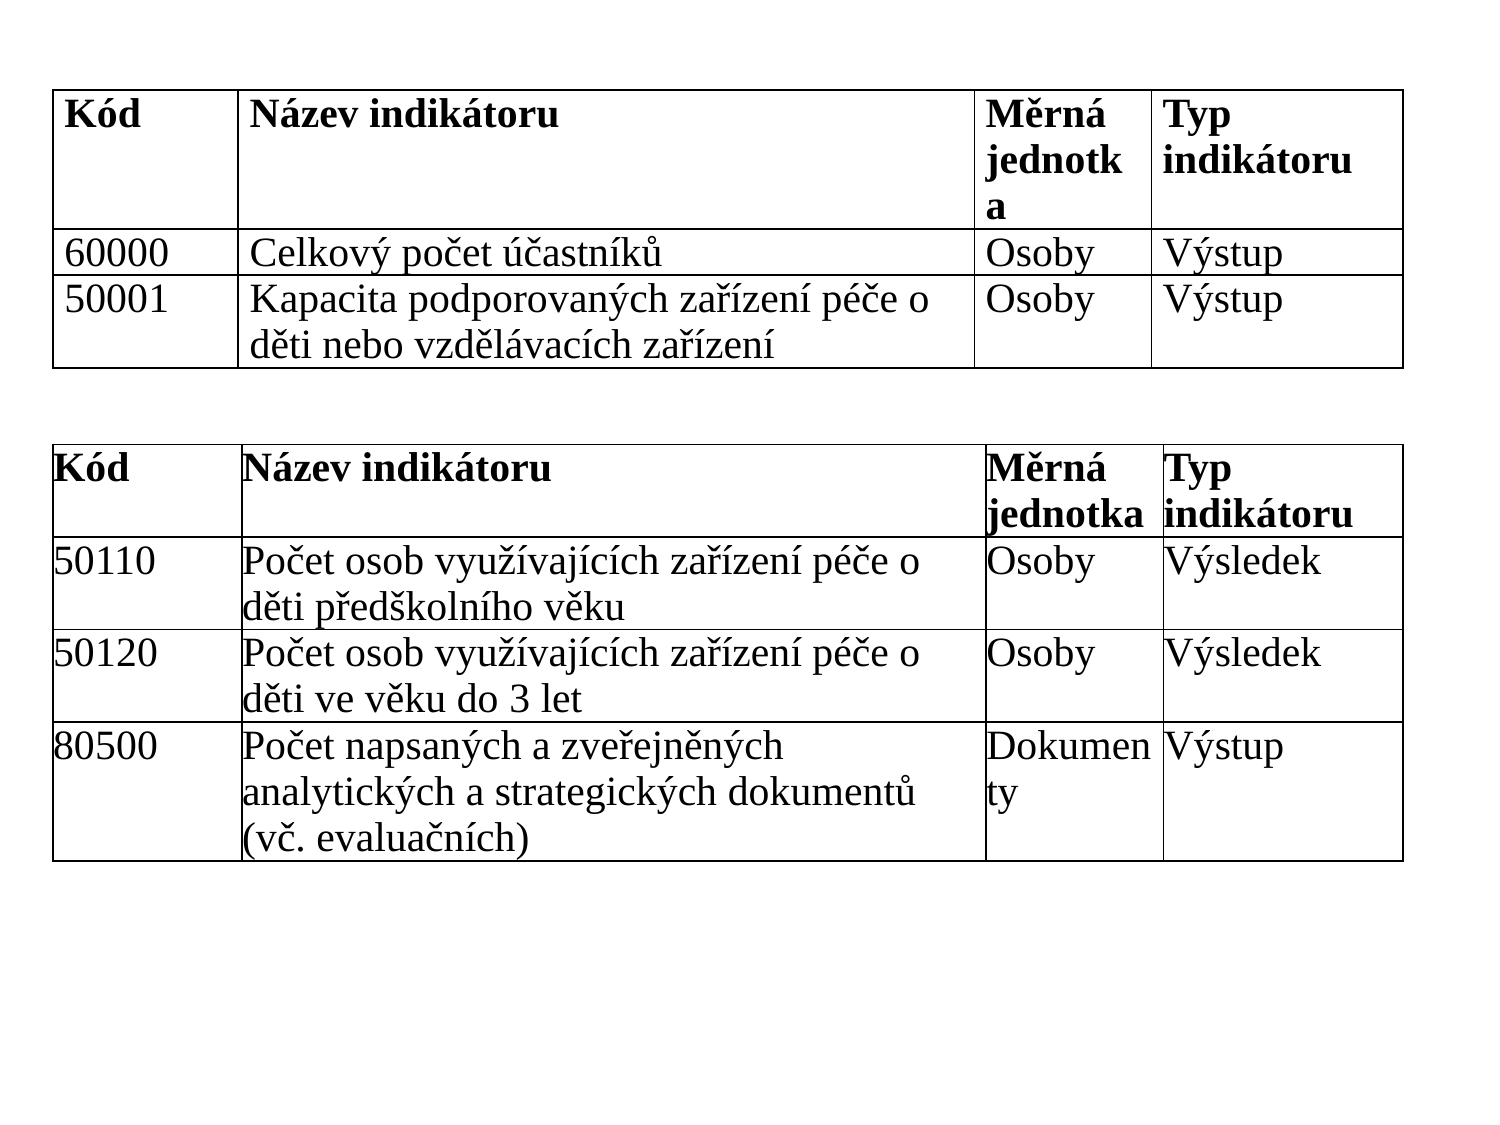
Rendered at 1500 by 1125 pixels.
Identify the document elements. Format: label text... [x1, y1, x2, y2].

table_header Název indikátoru [239, 91, 974, 228]
table_cell Celkový počet účastníků [239, 230, 974, 274]
table_cell Výstup [1152, 230, 1402, 274]
table_cell Kapacita podporovaných zařízení péče o děti nebo vzdělávacích zařízení [239, 276, 974, 367]
table_cell 50120 [54, 630, 241, 721]
table_cell Výsledek [1164, 630, 1402, 721]
table_cell Osoby [975, 230, 1151, 274]
table_cell Výstup [1164, 723, 1402, 860]
table_cell 80500 [54, 723, 241, 860]
table_header Typ indikátoru [1152, 91, 1402, 228]
table_header Typ indikátoru [1164, 445, 1402, 536]
table_header Měrná jednotka [975, 91, 1151, 228]
table_header Měrná jednotka [987, 445, 1163, 536]
table_cell Výsledek [1164, 538, 1402, 629]
table_cell Počet napsaných a zveřejněných analytických a strategických dokumentů (vč. evaluačních) [243, 723, 985, 860]
table_cell Osoby [987, 538, 1163, 629]
table_header Kód [54, 445, 241, 536]
table_cell 50110 [54, 538, 241, 629]
table_cell Osoby [975, 276, 1151, 367]
table_cell Počet osob využívajících zařízení péče o děti ve věku do 3 let [243, 630, 985, 721]
table_cell Osoby [987, 630, 1163, 721]
table_cell Dokumenty [987, 723, 1163, 860]
table_cell Výstup [1152, 276, 1402, 367]
table_cell 60000 [54, 230, 237, 274]
table_cell Počet osob využívajících zařízení péče o děti předškolního věku [243, 538, 985, 629]
table_header Název indikátoru [243, 445, 985, 536]
table_cell 50001 [54, 276, 237, 367]
table_header Kód [54, 91, 237, 228]
